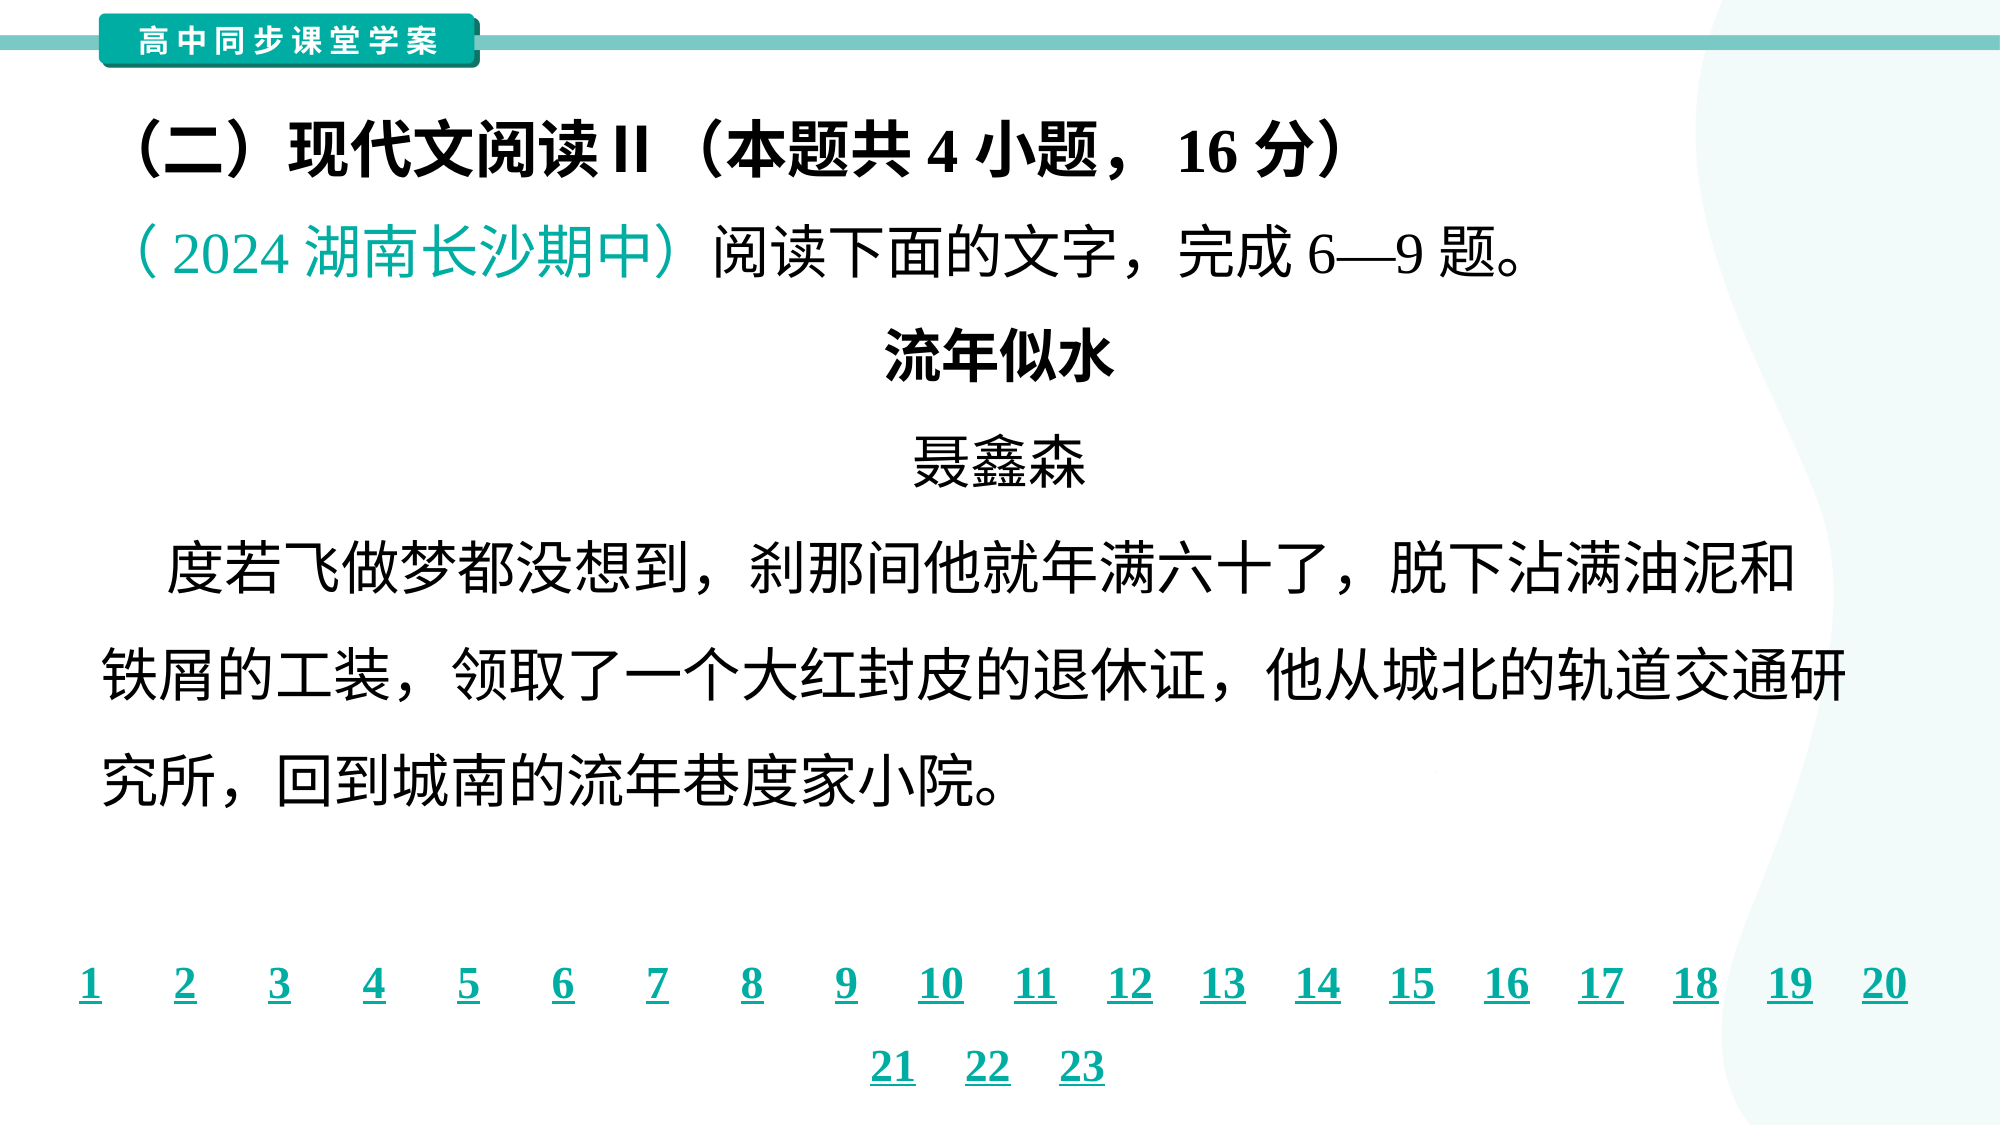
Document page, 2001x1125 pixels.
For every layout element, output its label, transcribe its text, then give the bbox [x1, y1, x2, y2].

picture [0, 0, 2000, 1125]
text_box （二）现代文阅读Ⅱ（本题共4小题，16分） [100, 76, 1899, 183]
text_box （2024湖南长沙期中）阅读下面的文字，完成6—9题。 [100, 183, 1899, 282]
text_box 流年似水 聂鑫森 度若飞做梦都没想到，刹那间他就年满六十了，脱下沾满油泥和 铁屑的工装，领取了一个大红封皮的退休证，他从城北的轨道交通研 究所，回到城南的流年巷度家小院。 [100, 282, 1899, 814]
